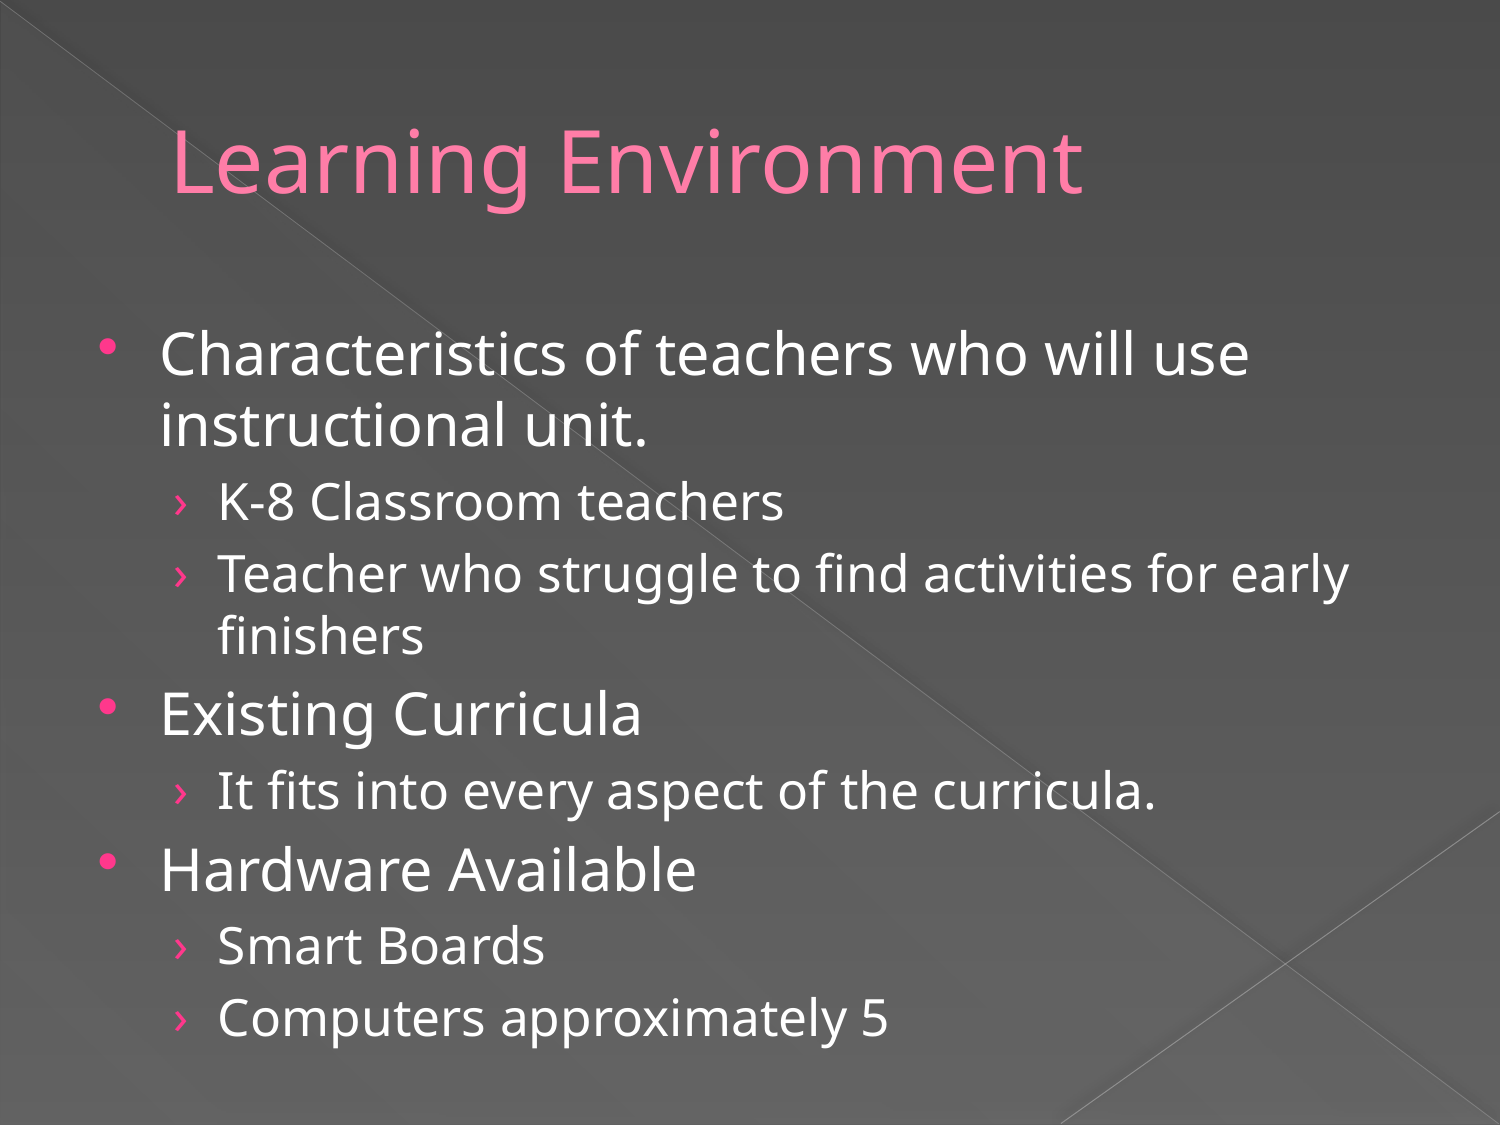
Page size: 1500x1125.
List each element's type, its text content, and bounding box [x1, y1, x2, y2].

list Characteristics of teachers who will use instructional unit. K-8 Classroom teachers Teacher who struggle to find activities for early finishers Existing Curricula It fits into every aspect of the curricula. Hardware Available Smart Boards Computers approximately 5 [75, 308, 1425, 1059]
title Learning Environment [75, 43, 1425, 274]
